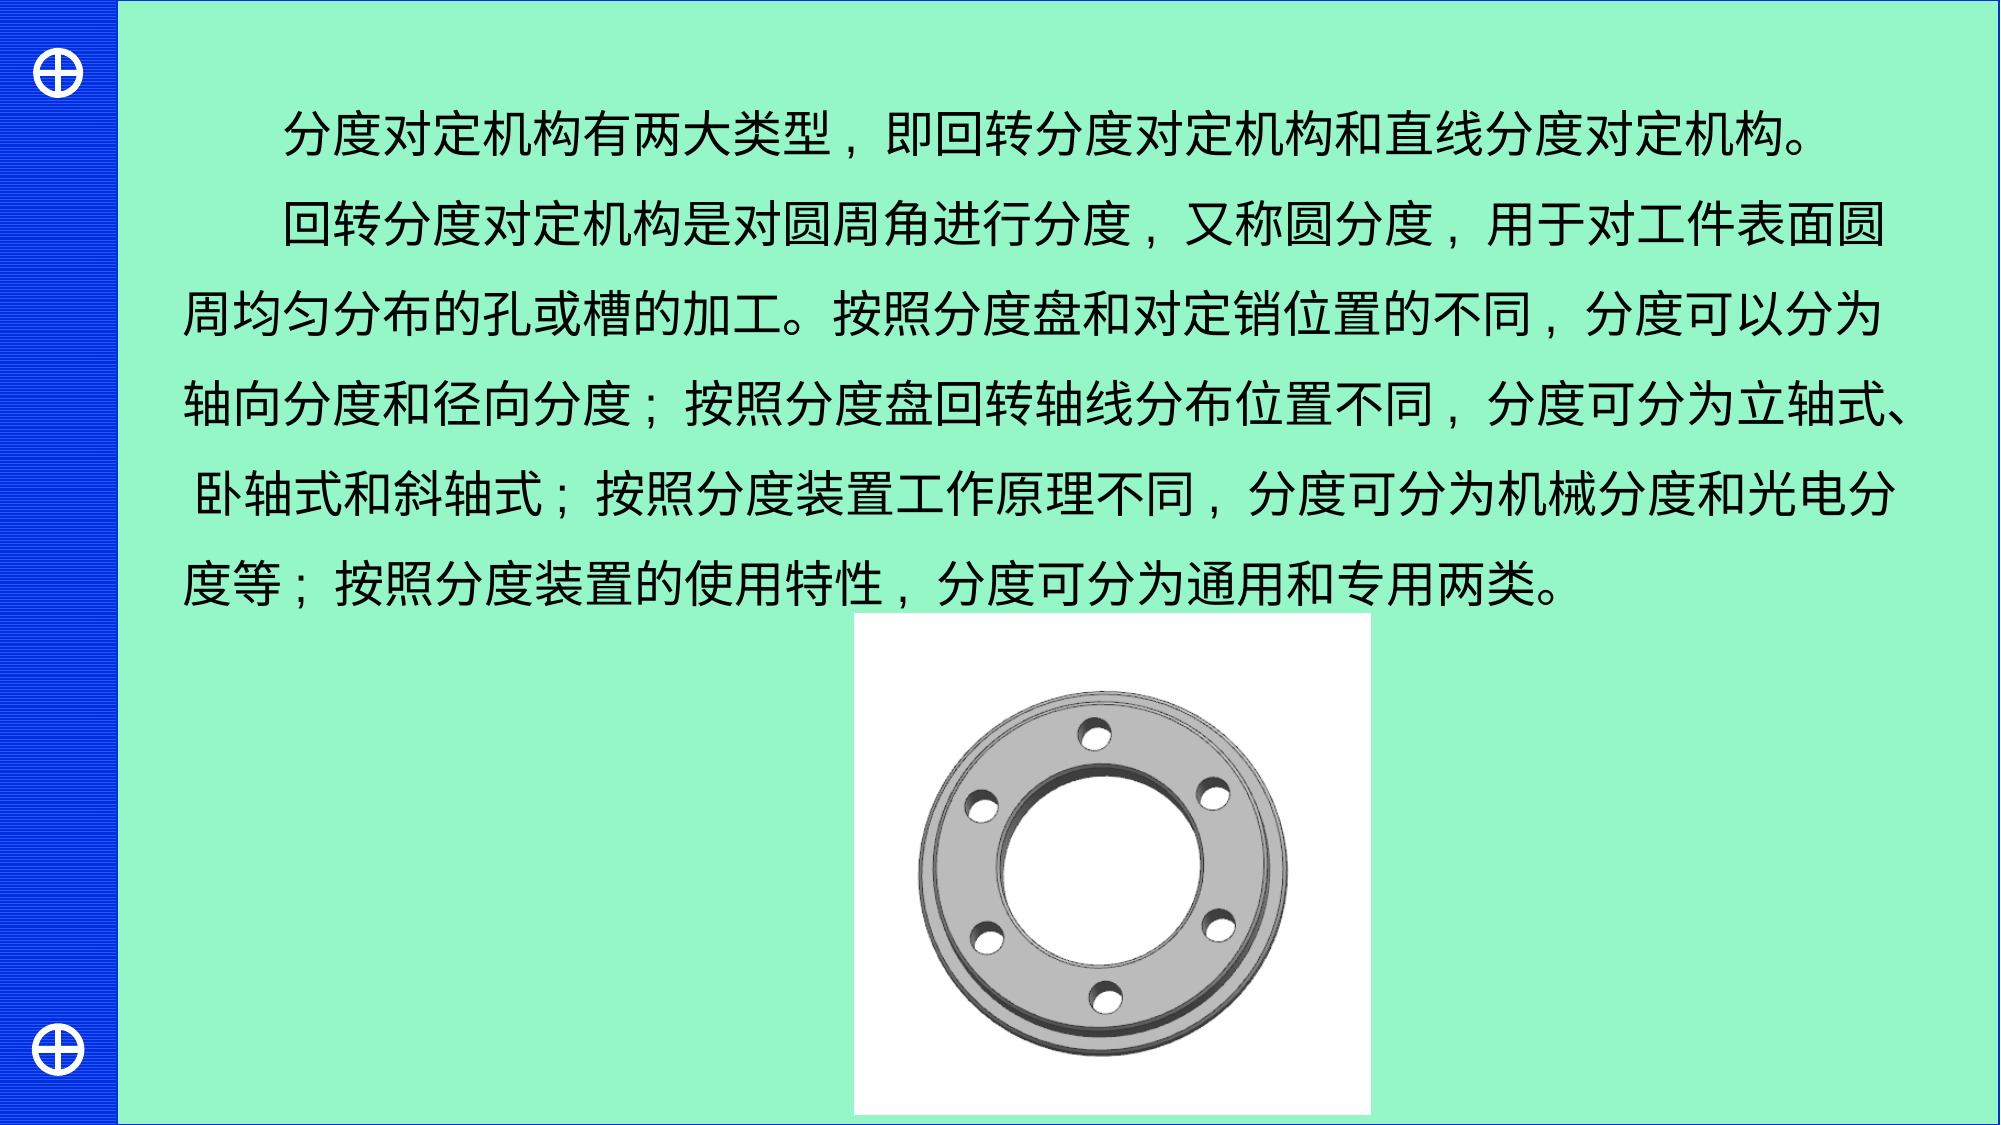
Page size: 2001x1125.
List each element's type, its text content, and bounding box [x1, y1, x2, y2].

picture [854, 613, 1371, 1115]
text_box 分度对定机构有两大类型, 即回转分度对定机构和直线分度对定机构。 回转分度对定机构是对圆周角进行分度, 又称圆分度, 用于对工件表面圆周均匀分布的孔或槽的加工。按照分度盘和对定销位置的不同, 分度可以分为轴向分度和径向分度; 按照分度盘回转轴线分布位置不同, 分度可分为立轴式、 卧轴式和斜轴式; 按照分度装置工作原理不同, 分度可分为机械分度和光电分度等; 按照分度装置的使用特性, 分度可分为通用和专用两类。 [167, 65, 1936, 711]
